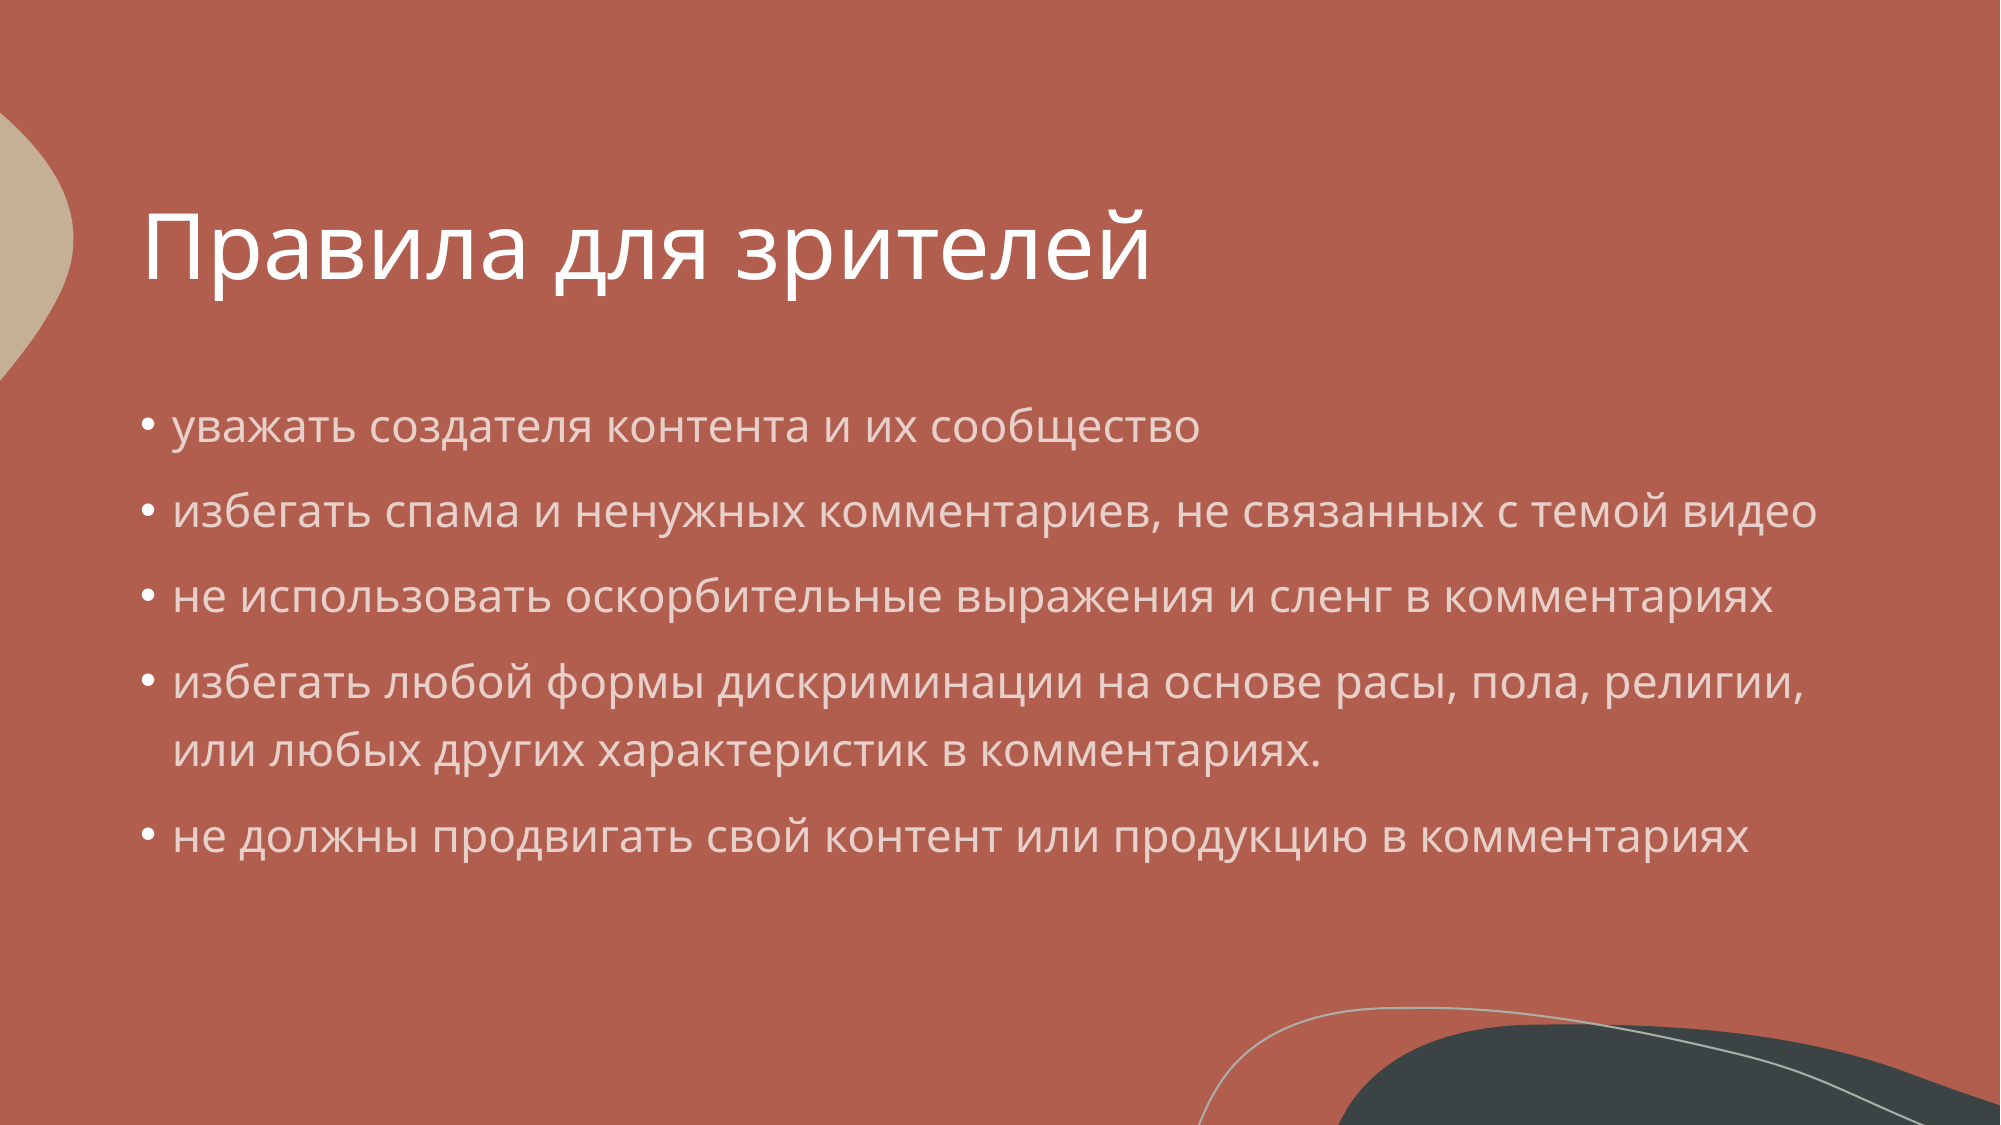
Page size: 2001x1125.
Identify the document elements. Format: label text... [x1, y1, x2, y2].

list уважать создателя контента и их сообщество избегать спама и ненужных комментариев, не связанных с темой видео не использовать оскорбительные выражения и сленг в комментариях избегать любой формы дискриминации на основе расы, пола, религии, или любых других характеристик в комментариях. не должны продвигать свой контент или продукцию в комментариях [125, 375, 1875, 1002]
title Правила для зрителей [125, 125, 1875, 375]
